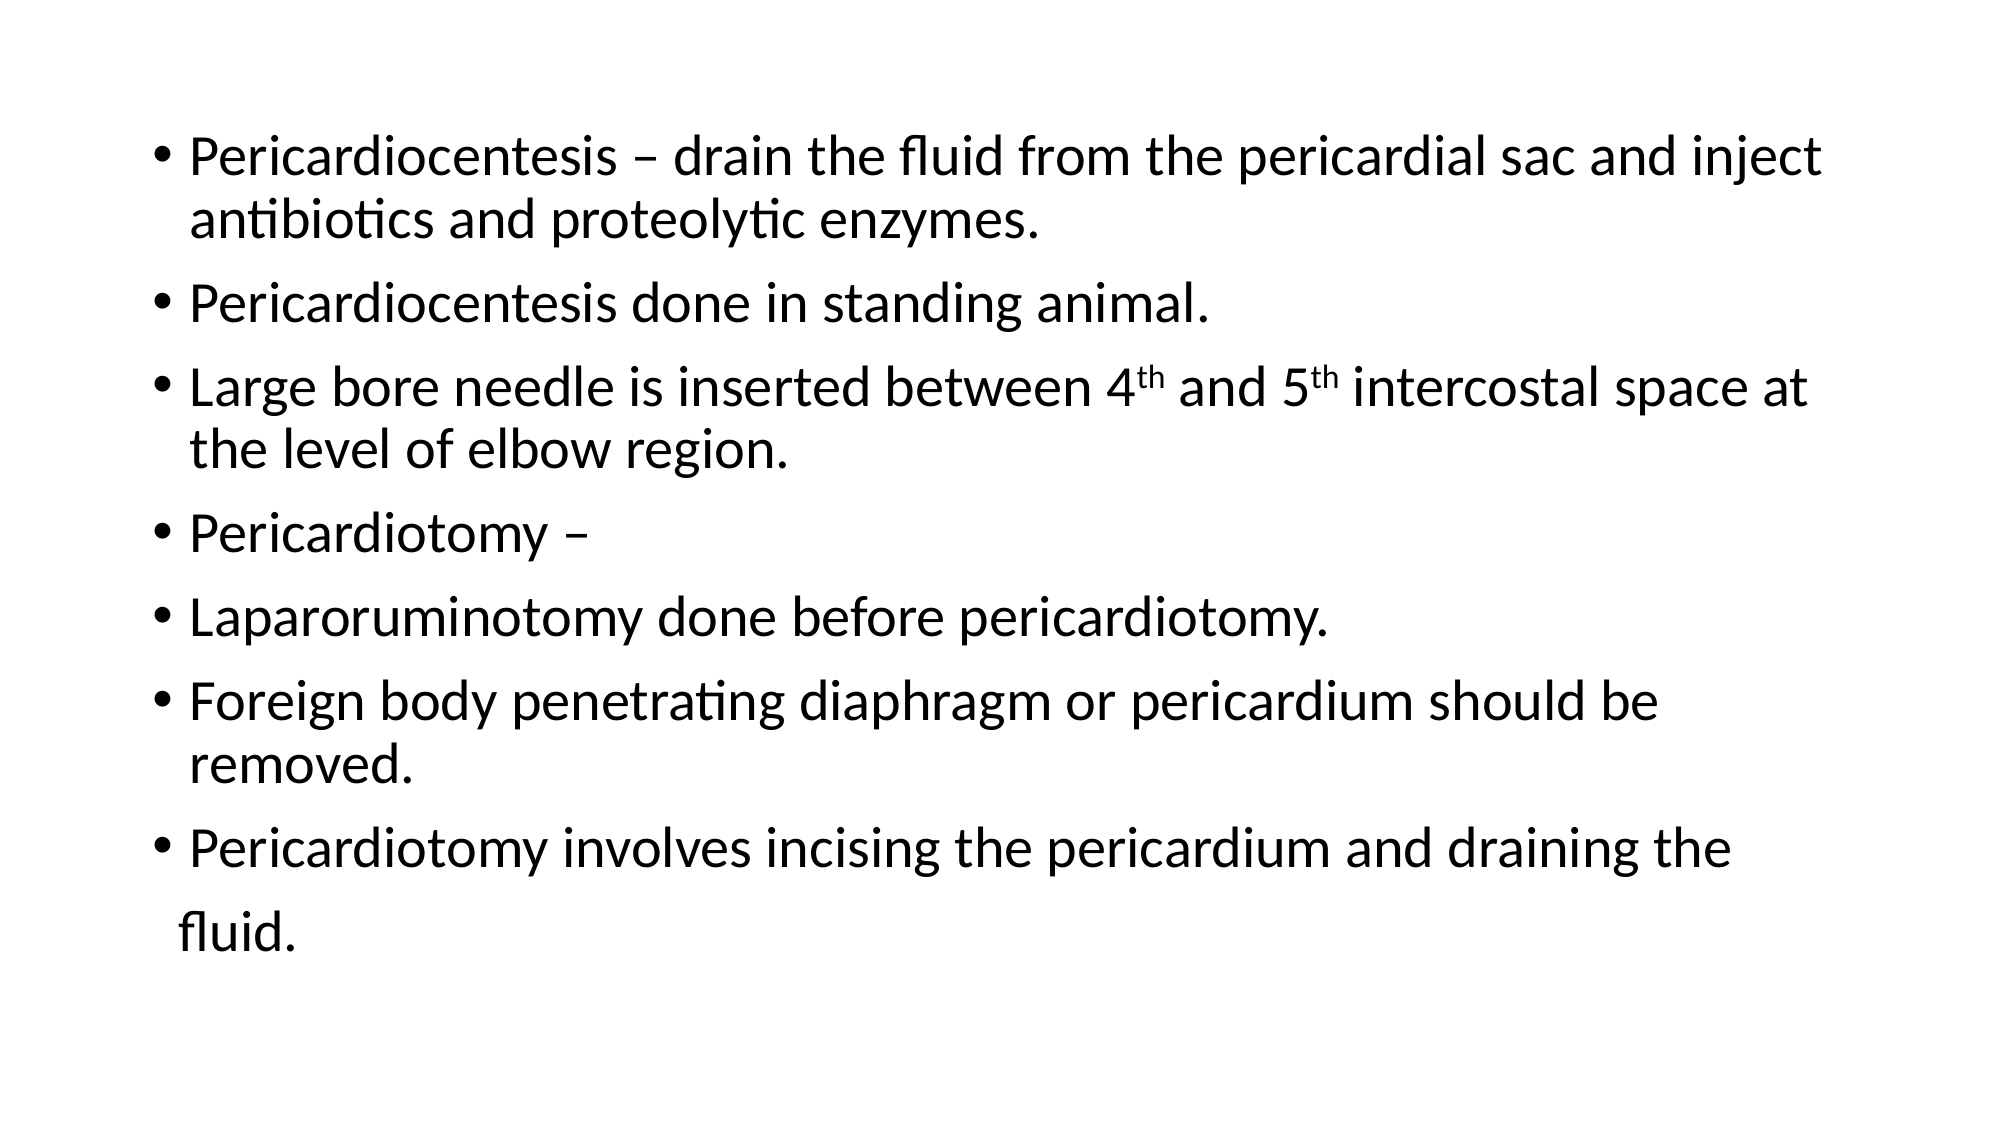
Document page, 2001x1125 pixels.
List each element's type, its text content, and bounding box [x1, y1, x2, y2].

list Pericardiocentesis – drain the fluid from the pericardial sac and inject antibiotics and proteolytic enzymes. Pericardiocentesis done in standing animal. Large bore needle is inserted between 4th and 5th intercostal space at the level of elbow region. Pericardiotomy – Laparoruminotomy done before pericardiotomy. Foreign body penetrating diaphragm or pericardium should be removed. Pericardiotomy involves incising the pericardium and draining the fluid. [137, 117, 1863, 1009]
